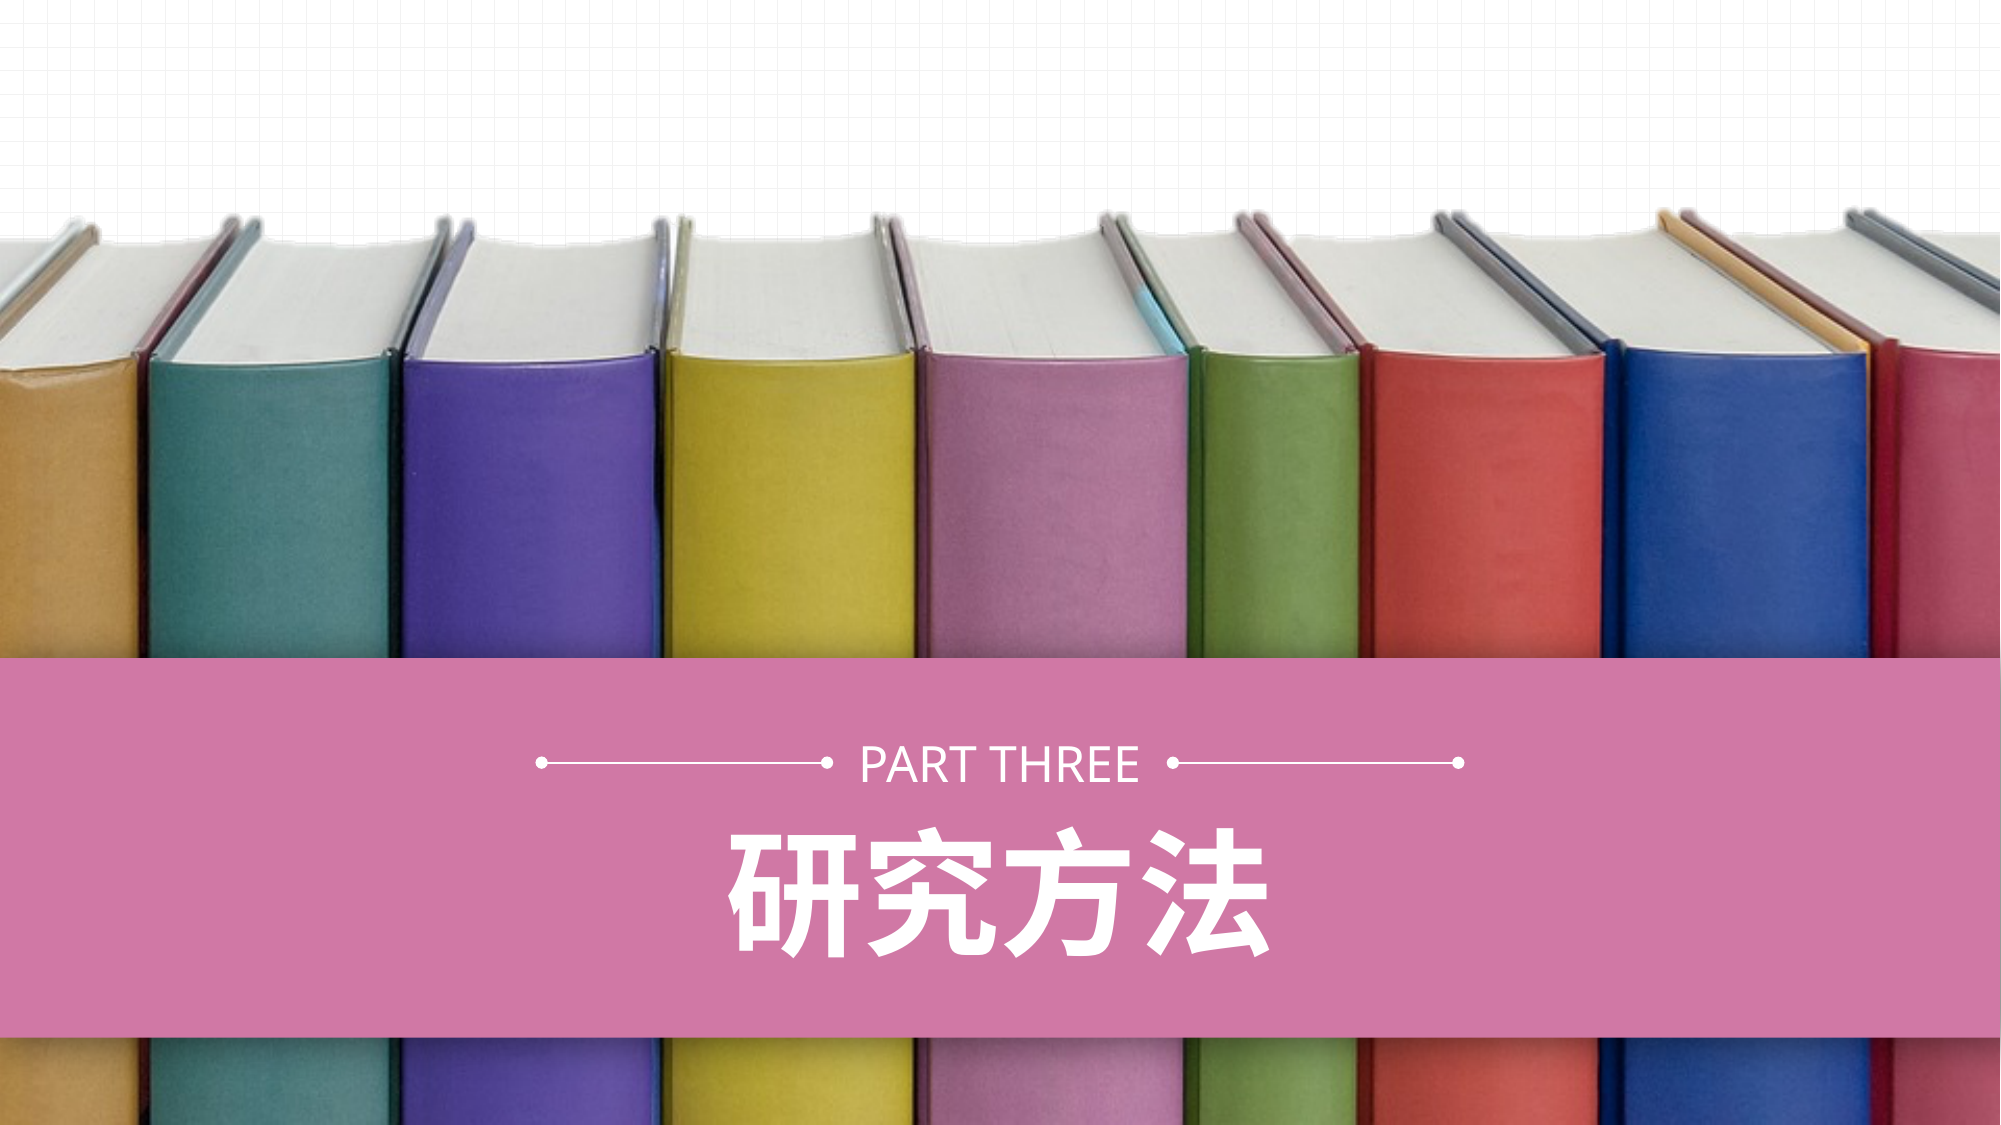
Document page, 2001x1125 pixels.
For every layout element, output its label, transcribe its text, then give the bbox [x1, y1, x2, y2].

text_box PART THREE [843, 724, 1157, 762]
text_box PART THREE [843, 763, 1157, 800]
text_box 研究方法 [710, 800, 1290, 981]
picture [0, 1038, 2000, 1125]
picture [0, 27, 2000, 658]
